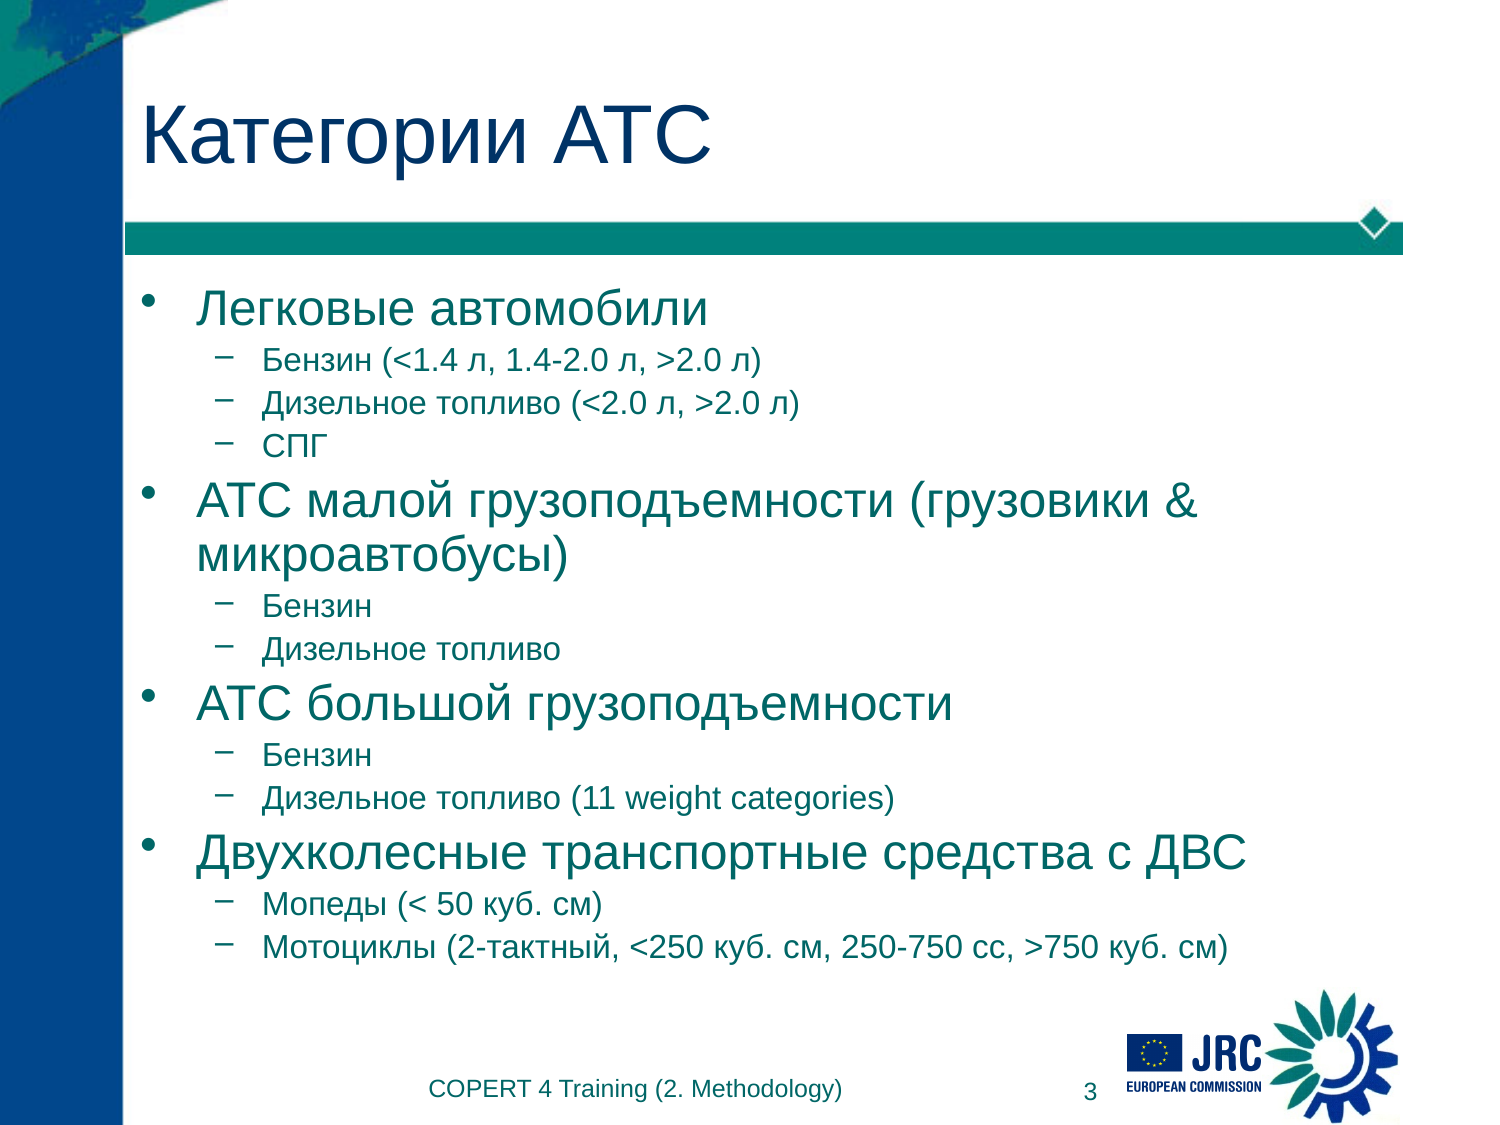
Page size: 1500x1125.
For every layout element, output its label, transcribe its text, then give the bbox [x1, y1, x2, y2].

title Категории АТС [124, 33, 1401, 188]
footer COPERT 4 Training (2. Methodology) [324, 1062, 948, 1110]
list Легковые автомобили Бензин (<1.4 л, 1.4-2.0 л, >2.0 л) Дизельное топливо (<2.0 л, >2.0 л) СПГ АТС малой грузоподъемности (грузовики & микроавтобусы) Бензин Дизельное топливо АТС большой грузоподъемности Бензин Дизельное топливо (11 weight categories) Двухколесные транспортные средства с ДВС Мопеды (< 50 куб. cм) Мотоциклы (2-тактный, <250 куб. cм, 250-750 cc, >750 куб. cм) [124, 274, 1401, 1024]
picture [1127, 1034, 1261, 1092]
slide_number 3 [987, 1062, 1113, 1113]
picture [1262, 1024, 1400, 1125]
picture [0, 0, 1403, 1125]
